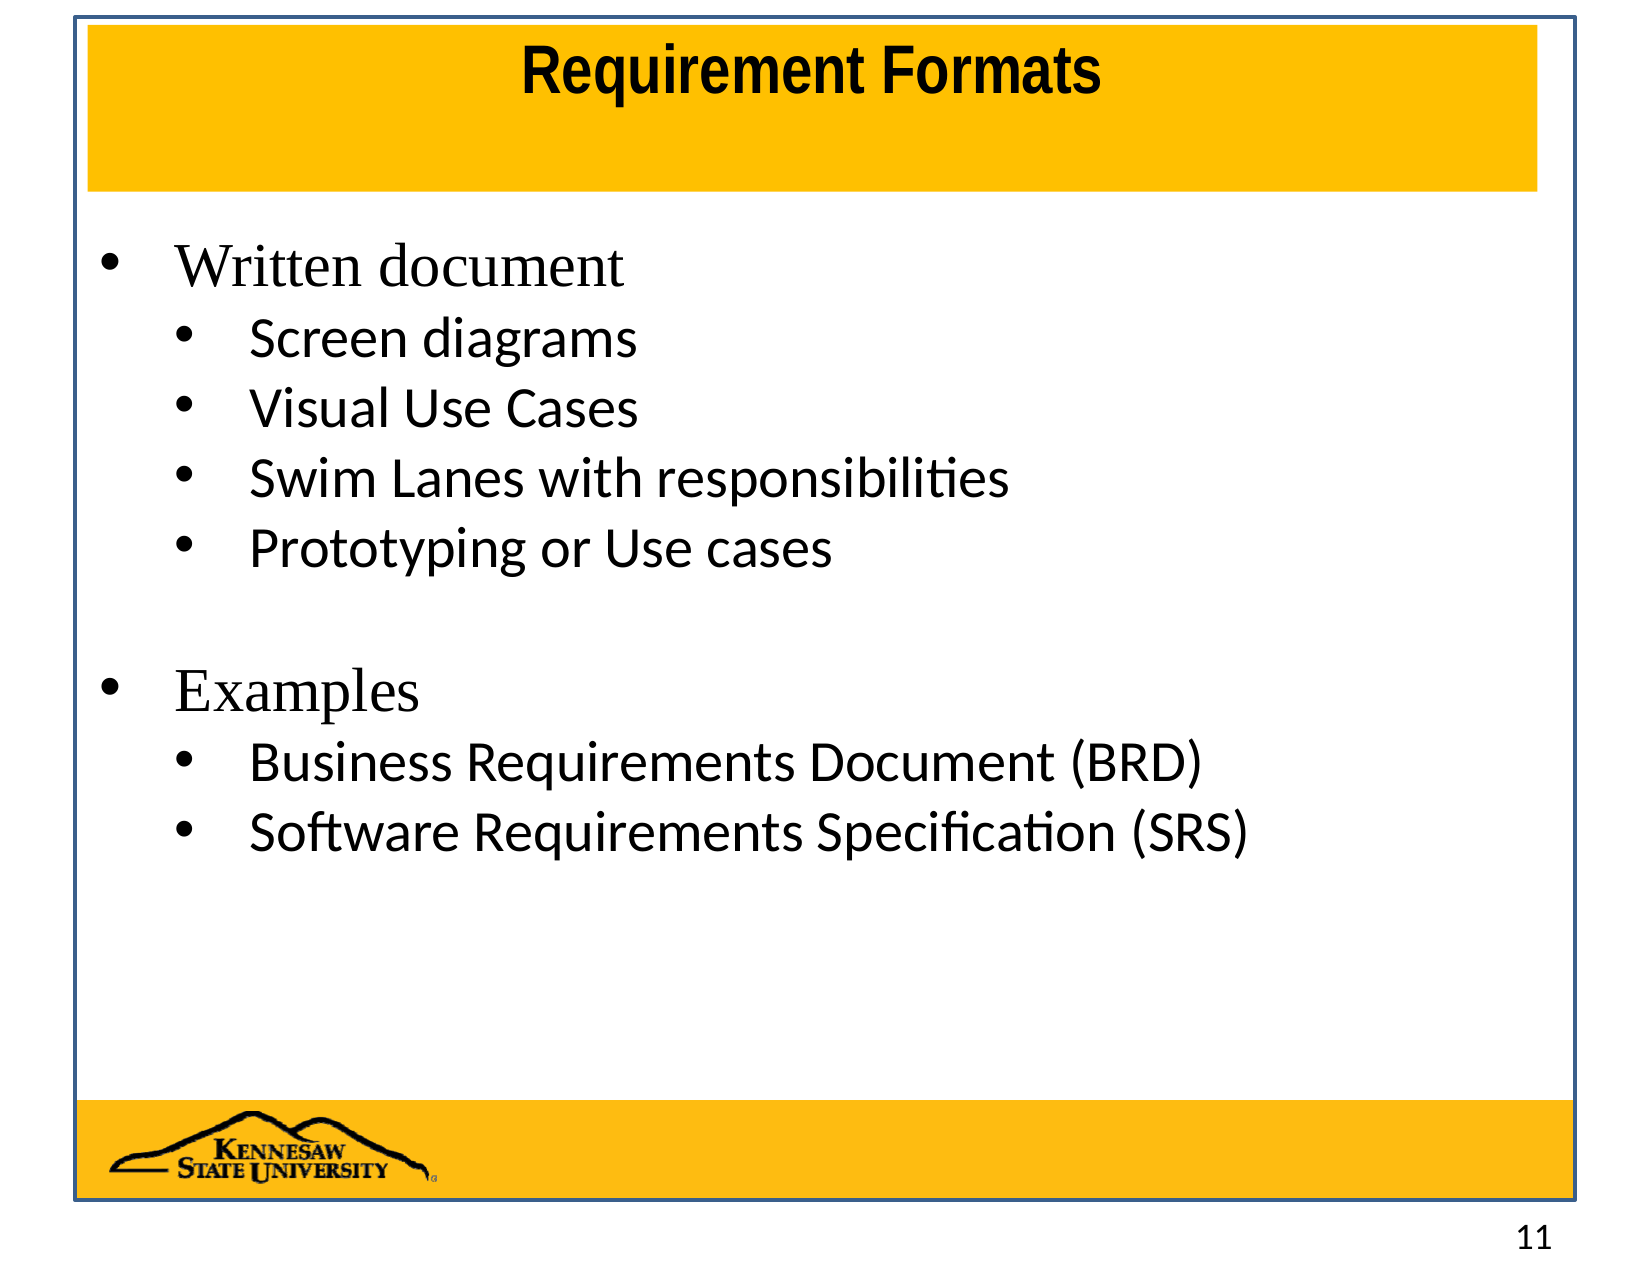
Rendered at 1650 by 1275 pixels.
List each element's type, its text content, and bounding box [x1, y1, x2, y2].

picture [108, 1111, 437, 1184]
list Written document Screen diagrams Visual Use Cases Swim Lanes with responsibilities Prototyping or Use cases Examples Business Requirements Document (BRD) Software Requirements Specification (SRS) [99, 223, 1550, 946]
title Requirement Formats [87, 24, 1538, 192]
